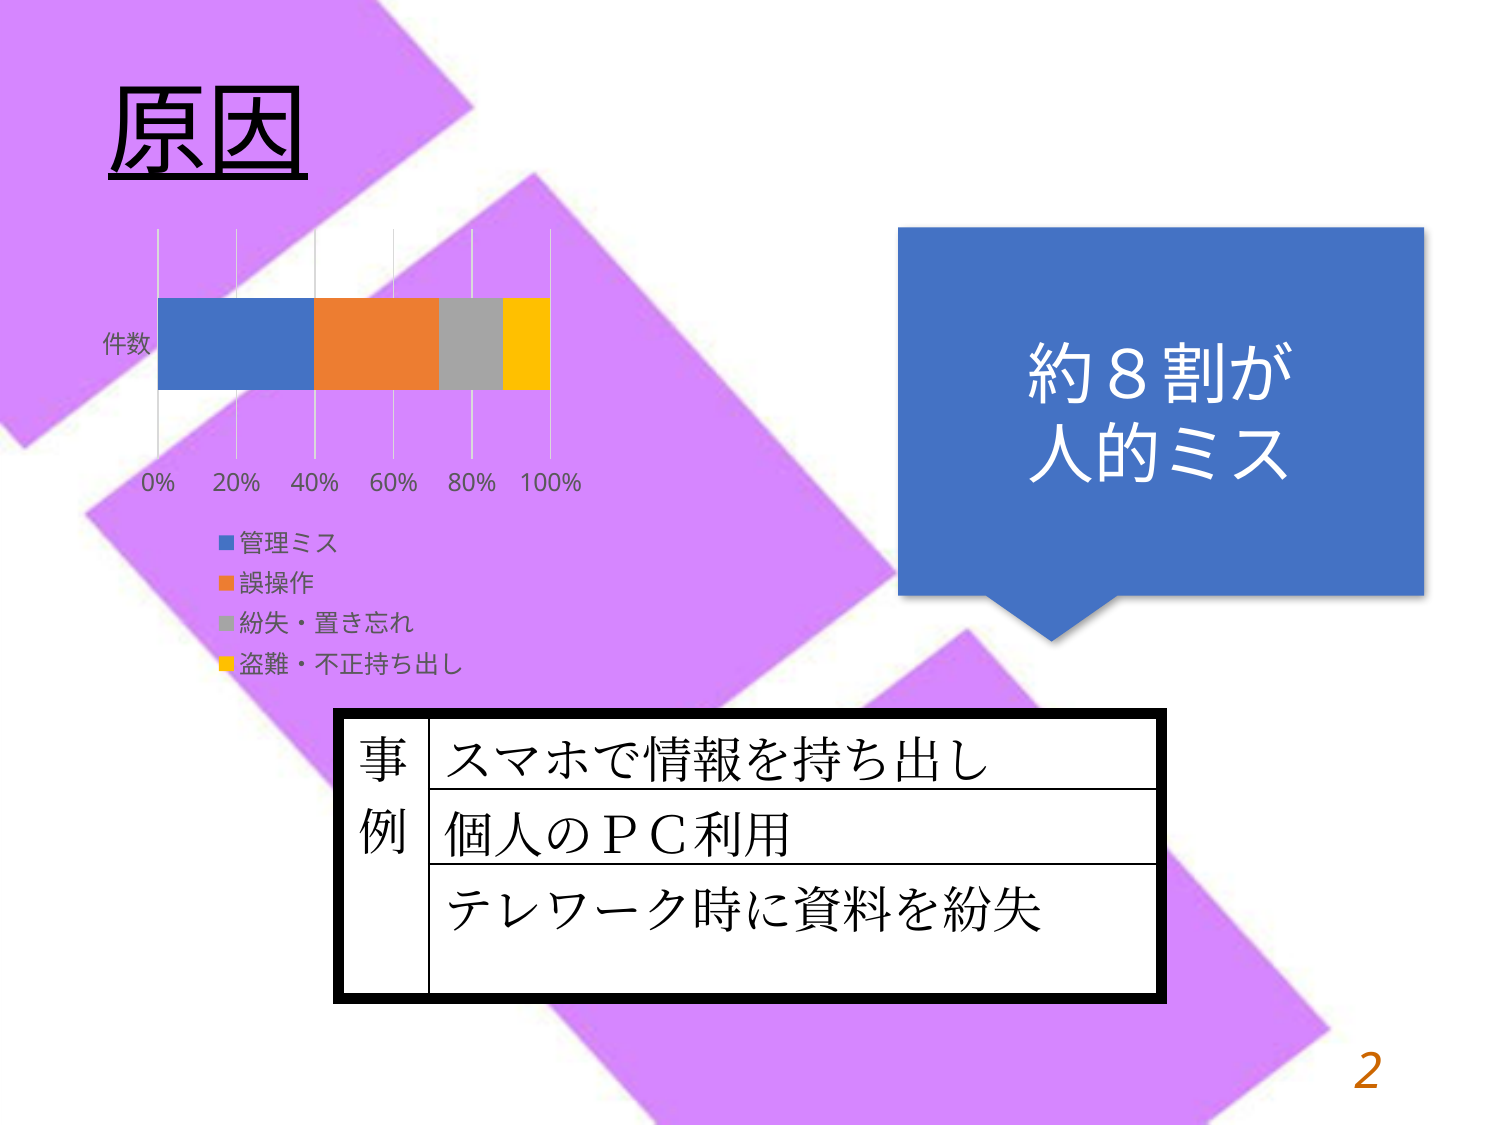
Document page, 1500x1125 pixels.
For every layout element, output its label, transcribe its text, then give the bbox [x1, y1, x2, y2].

text_box 約８割が 人的ミス [897, 226, 1426, 643]
table_header 事例 [344, 719, 428, 993]
text_box 原因 [93, 57, 323, 193]
table_header スマホで情報を持ち出し [430, 719, 1156, 788]
table_cell 個人のＰＣ利用 [430, 790, 1156, 863]
picture [0, 0, 1500, 1125]
slide_number 1 [1059, 1042, 1397, 1103]
chart [91, 220, 592, 687]
table_cell テレワーク時に資料を紛失 [430, 865, 1156, 993]
